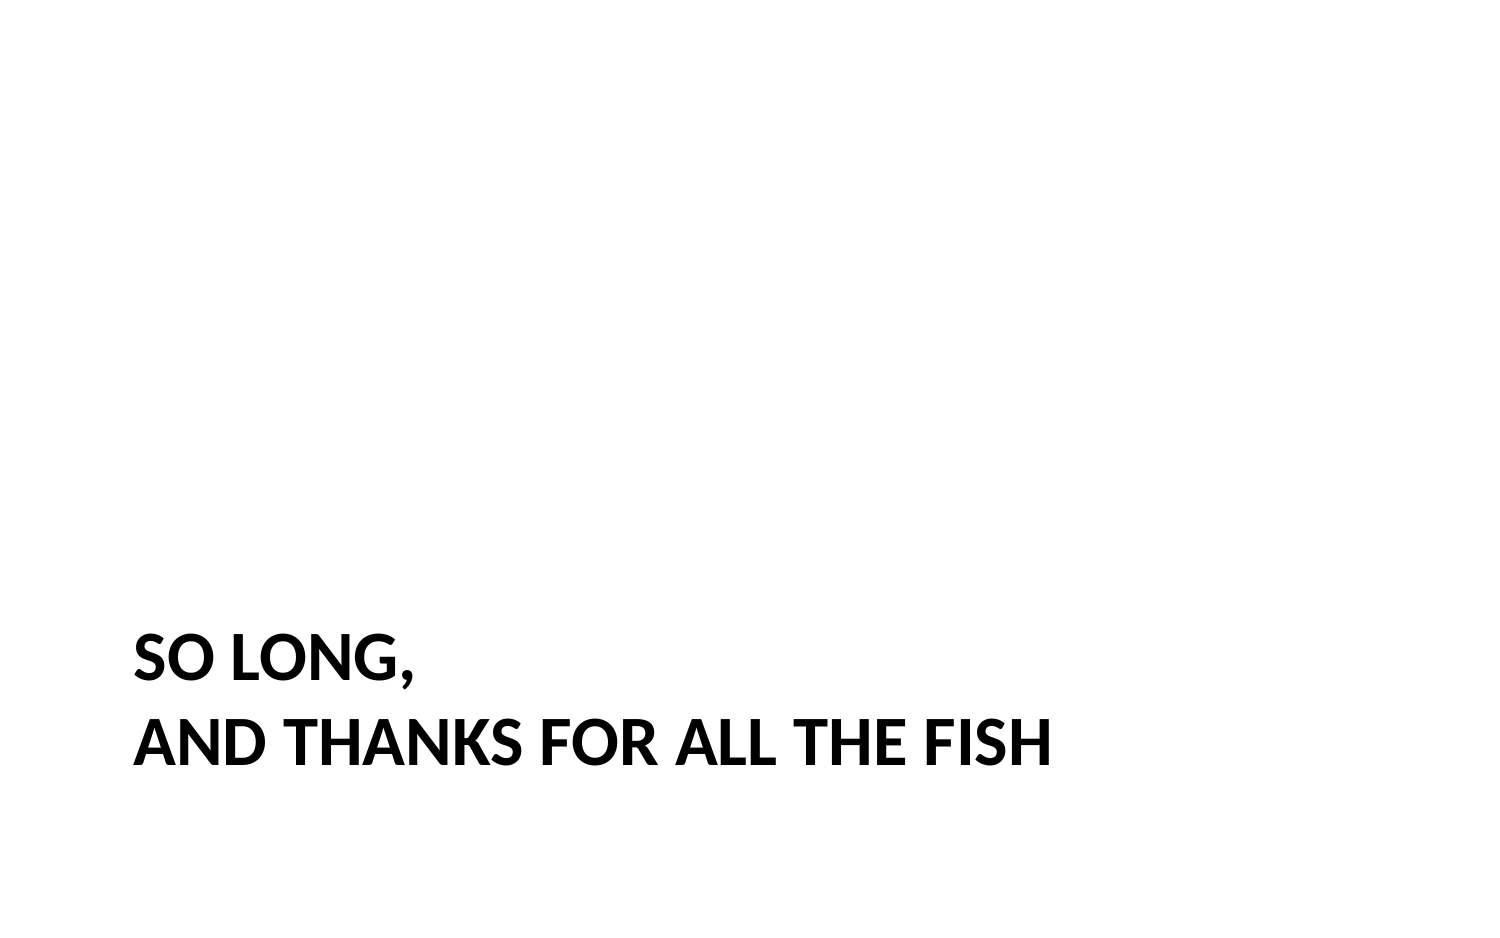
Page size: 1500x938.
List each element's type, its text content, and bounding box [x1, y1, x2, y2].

title So long, and Thanks for all the fish [118, 602, 1394, 789]
